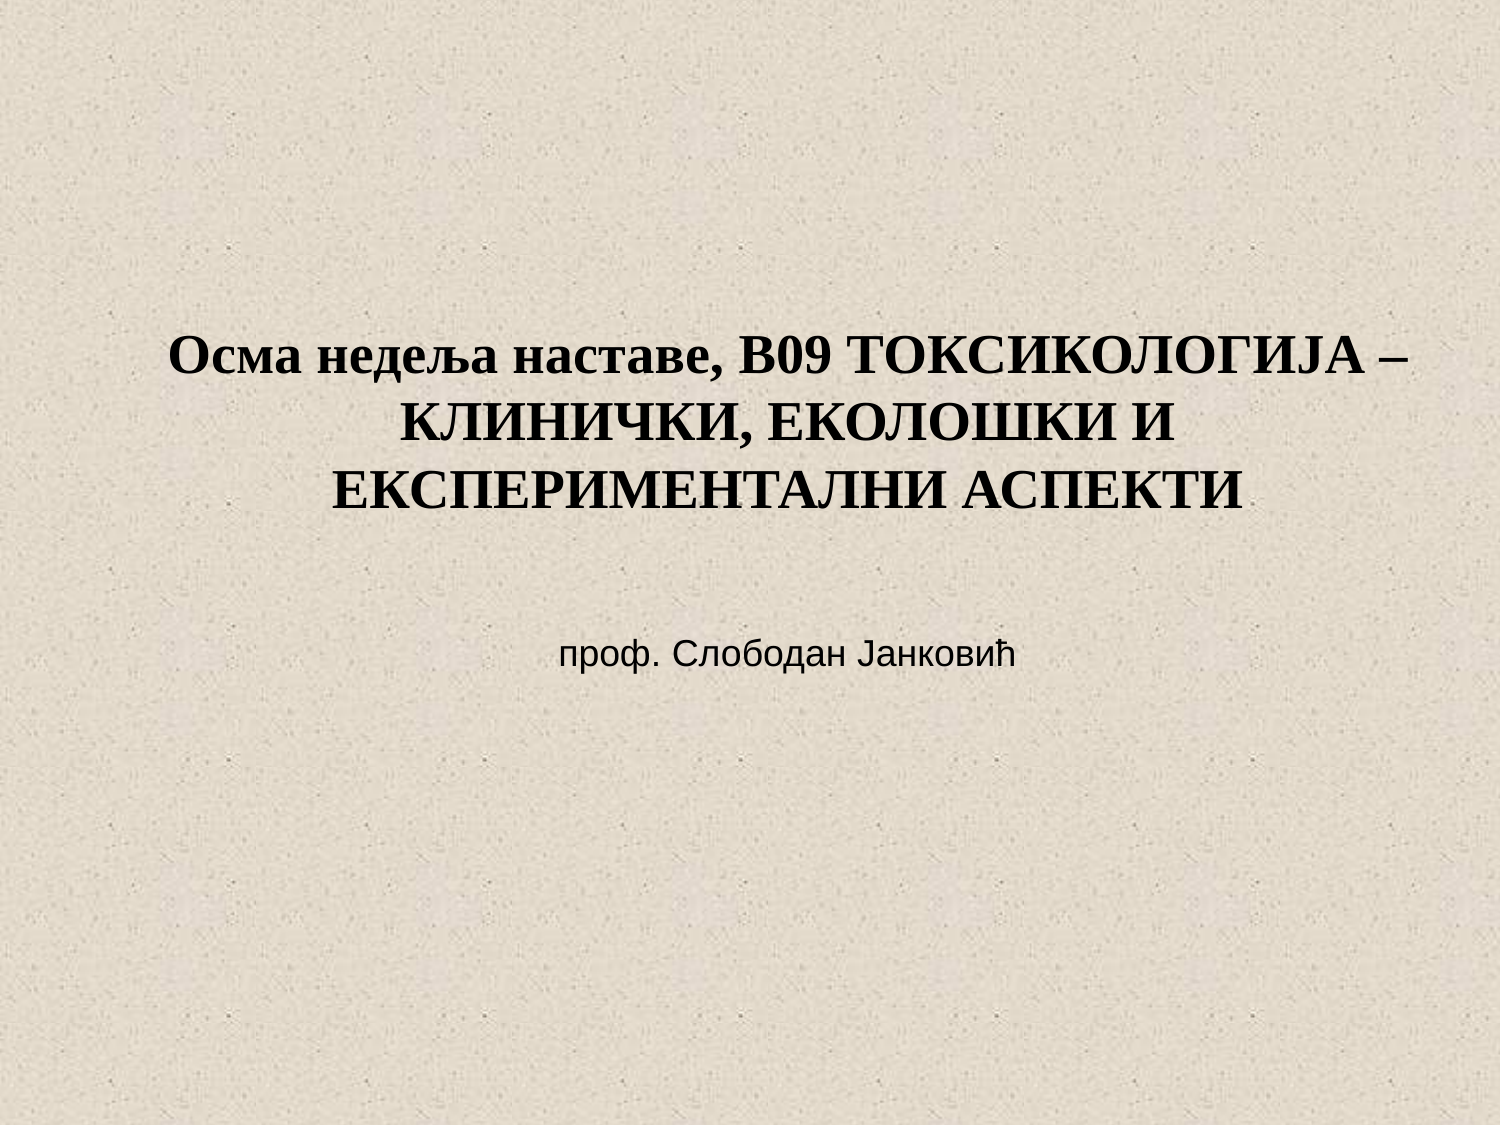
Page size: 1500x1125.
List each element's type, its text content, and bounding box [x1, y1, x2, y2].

picture [0, 0, 1500, 1125]
title Осма недеља наставе, В09 ТОКСИКОЛОГИЈА – КЛИНИЧКИ, ЕКОЛОШКИ И ЕКСПЕРИМЕНТАЛНИ АСПЕКТИ проф. Слободан Јанковић [150, 275, 1425, 717]
